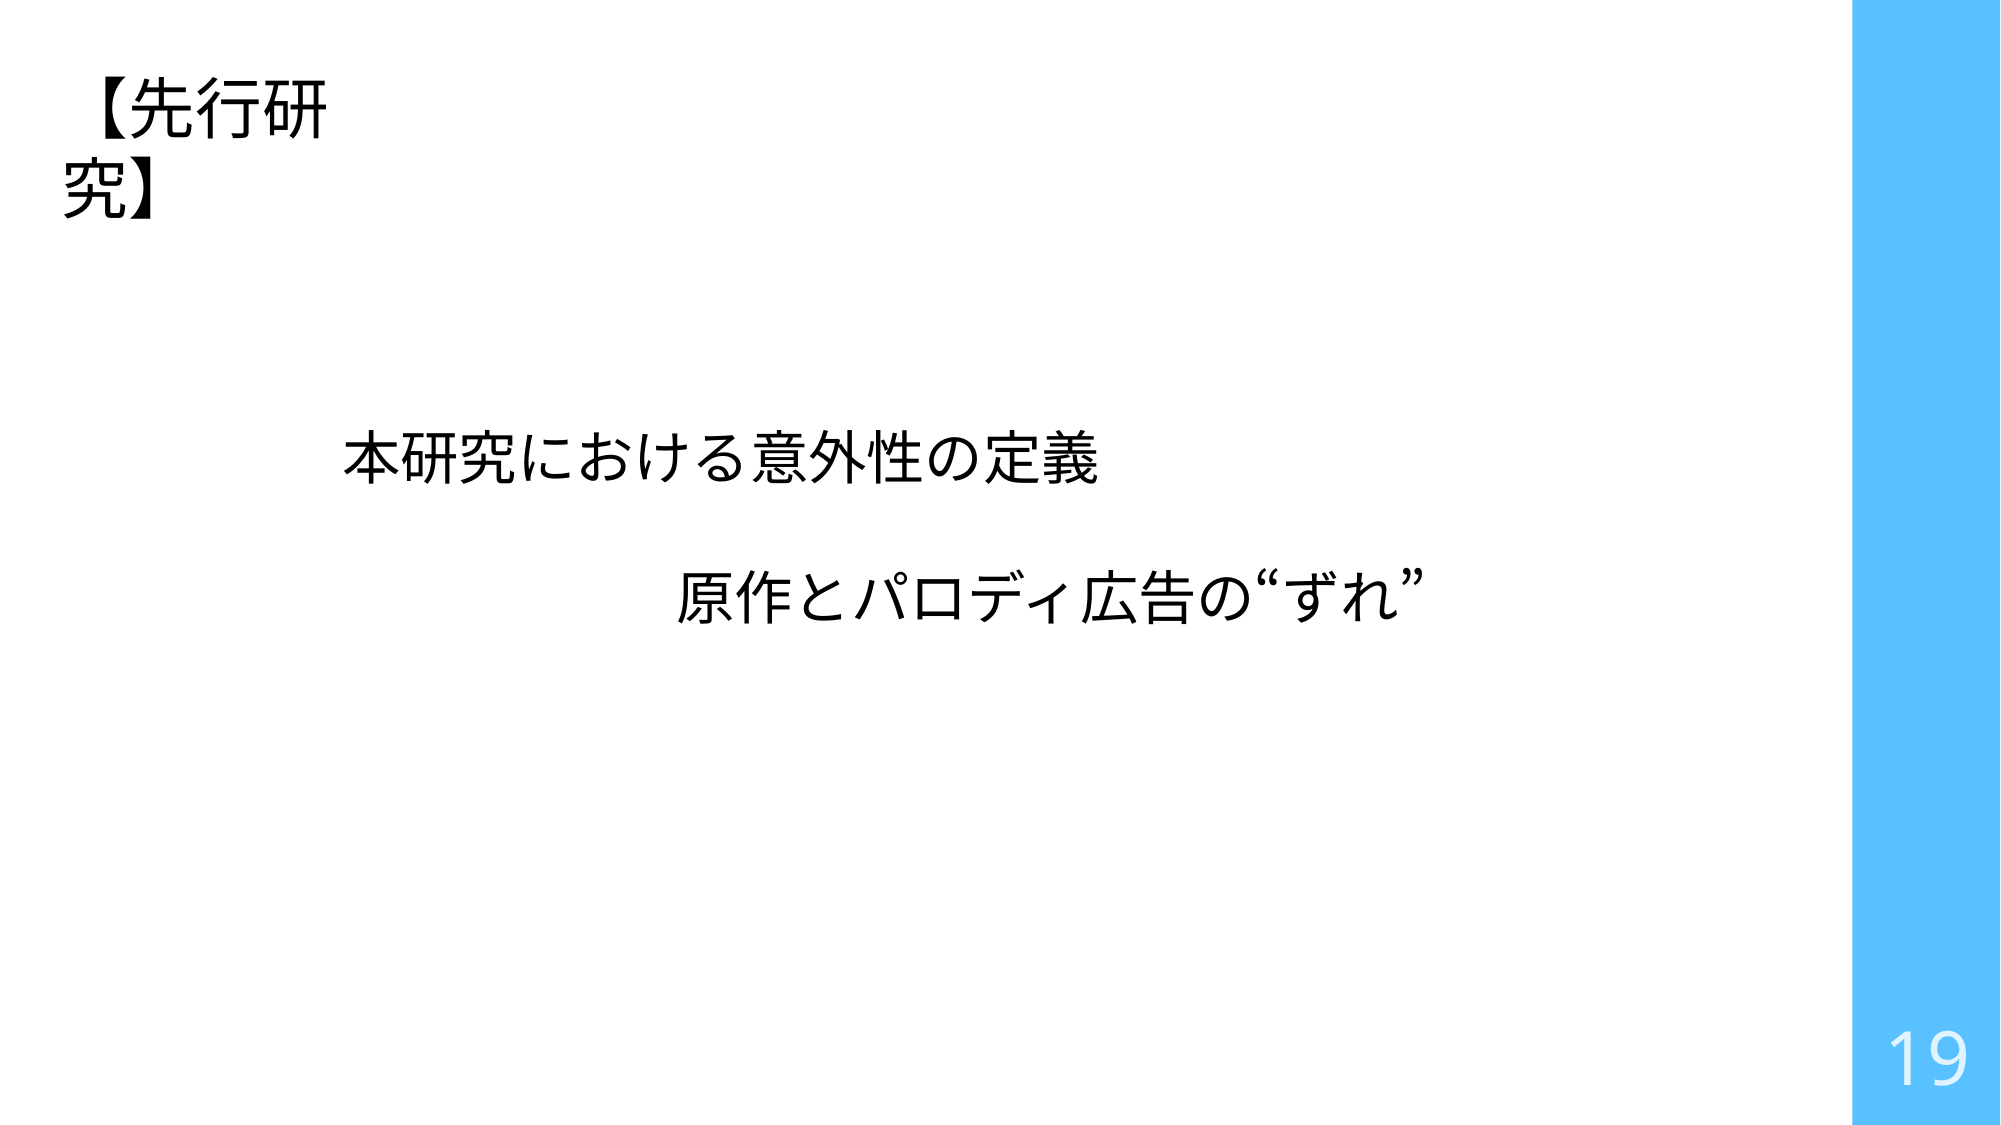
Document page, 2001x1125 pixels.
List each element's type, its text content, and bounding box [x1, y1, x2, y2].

text_box 【先行研究】 [47, 59, 444, 235]
slide_number 19 [1852, 1012, 2000, 1110]
text_box 本研究における意外性の定義 原作とパロディ広告の“ずれ” [327, 413, 1659, 639]
